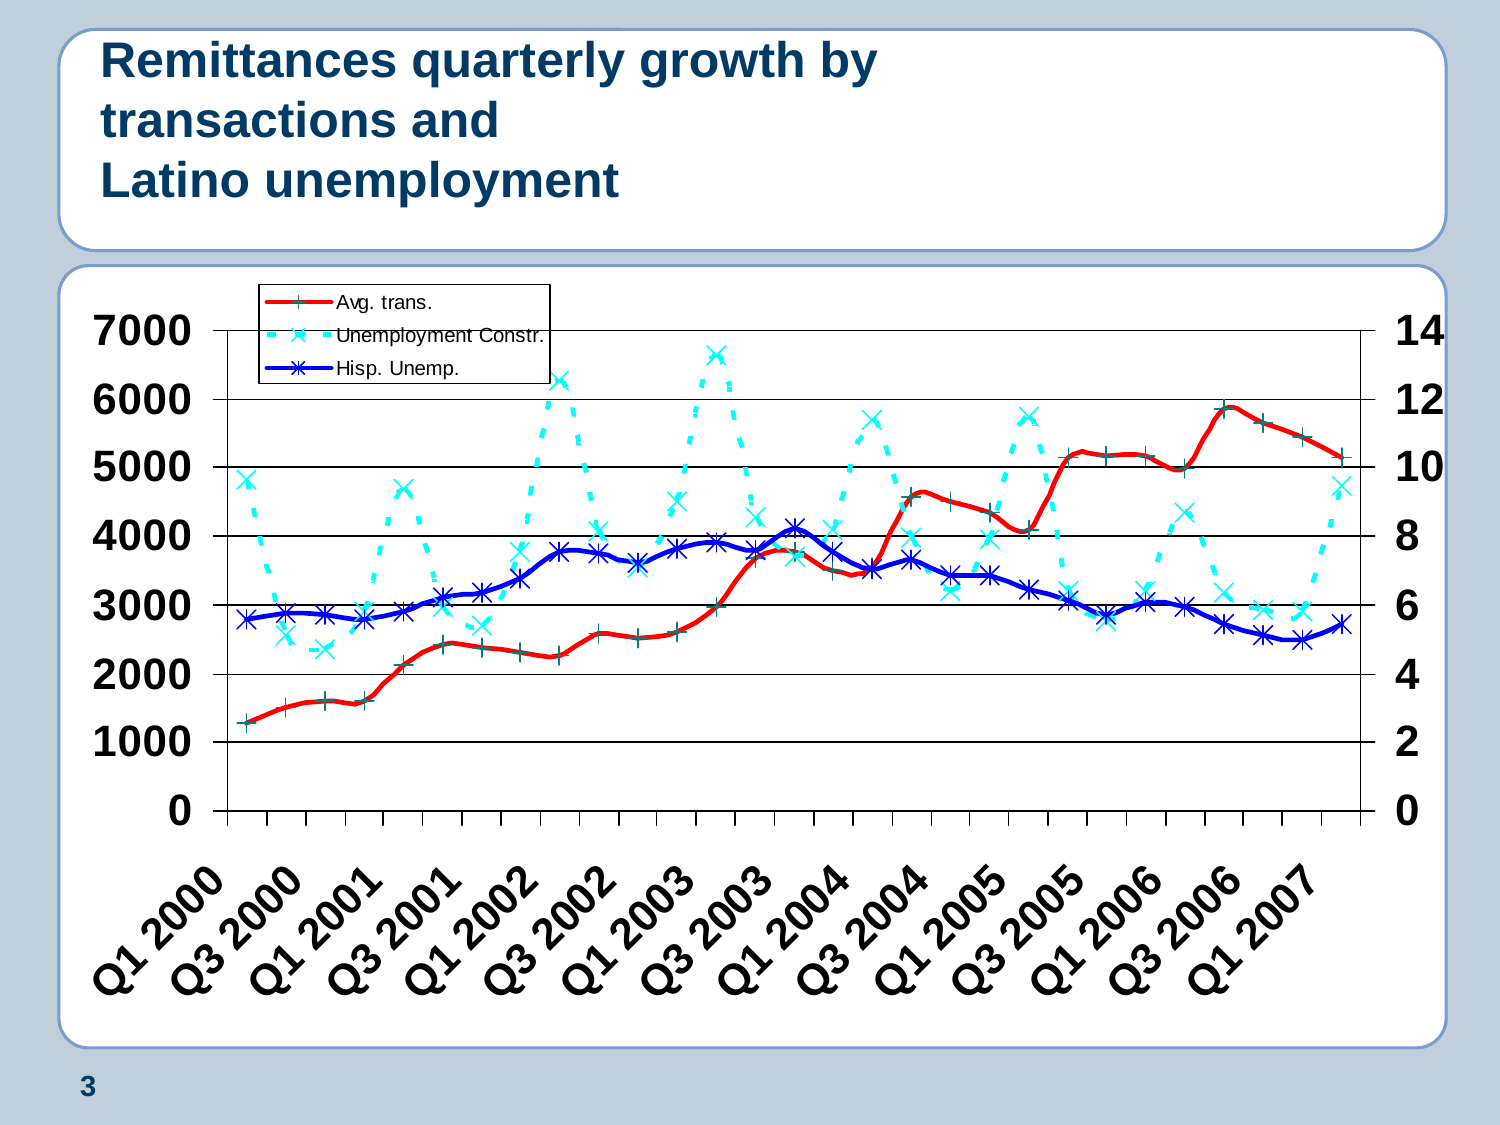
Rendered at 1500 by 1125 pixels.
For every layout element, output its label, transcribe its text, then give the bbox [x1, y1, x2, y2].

title Remittances quarterly growth by transactions and Latino unemployment [100, 95, 1081, 209]
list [49, 268, 1460, 1048]
